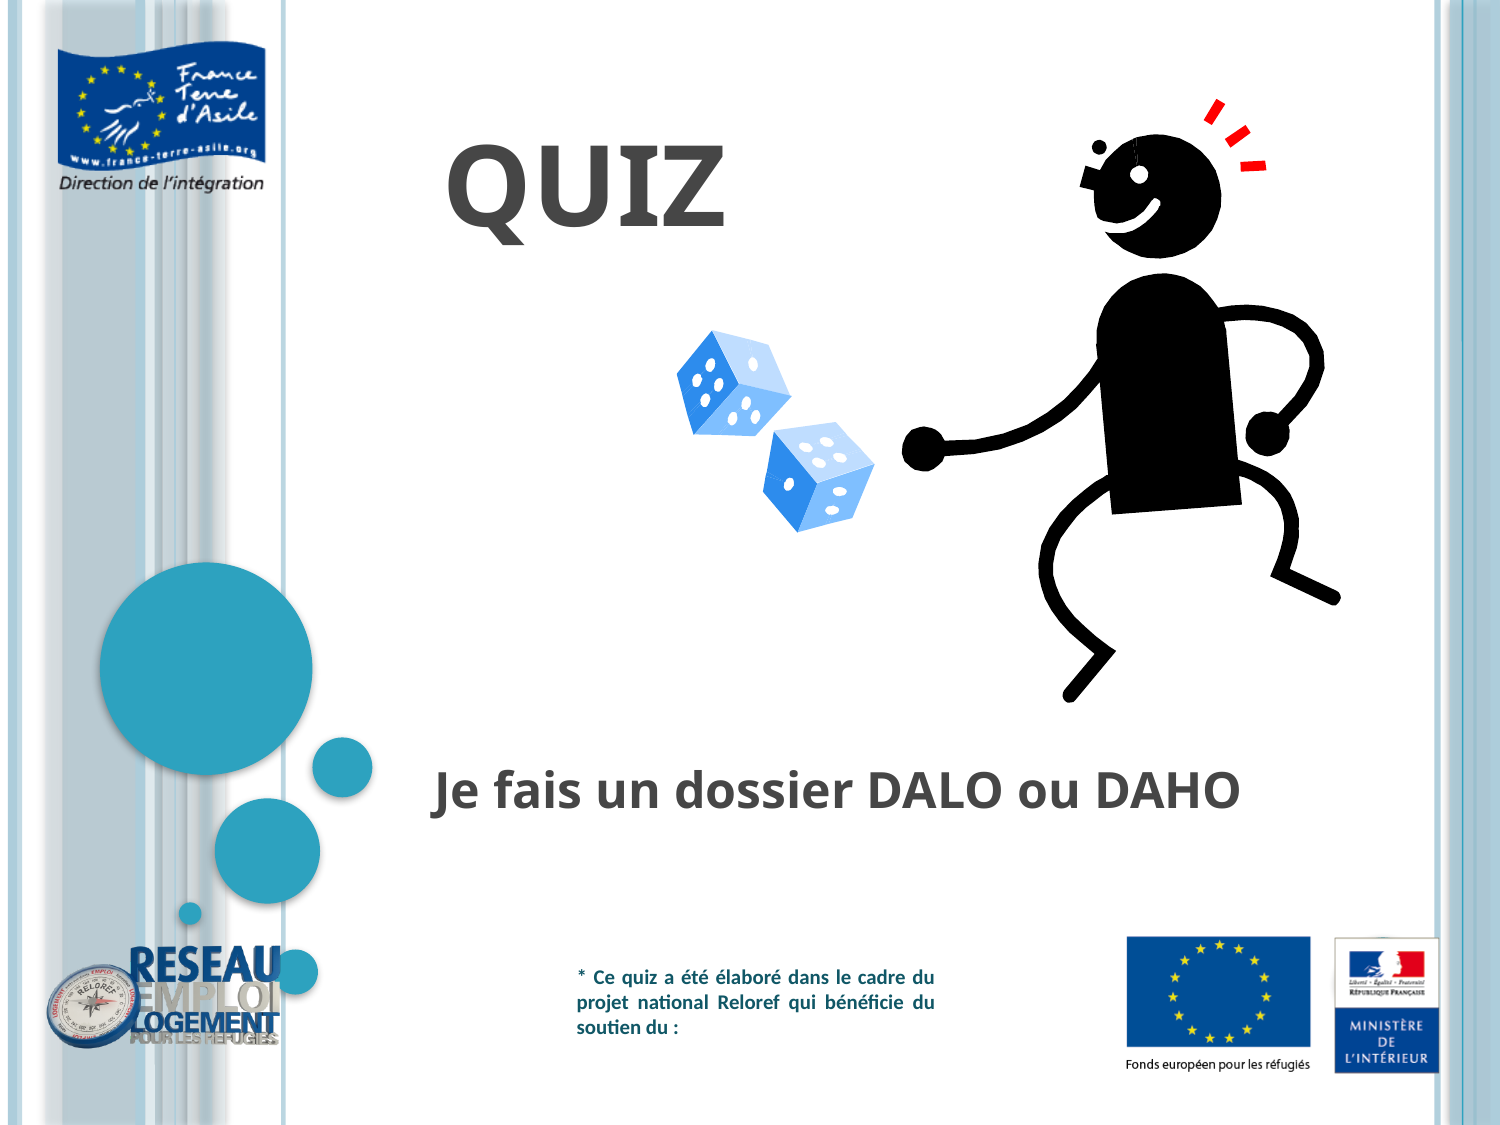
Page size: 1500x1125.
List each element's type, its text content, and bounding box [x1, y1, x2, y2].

text_box * Ce quiz a été élaboré dans le cadre du projet national Reloref qui bénéficie du soutien du : [561, 955, 950, 1075]
subtitle Je fais un dossier DALO ou DAHO [419, 751, 1480, 977]
picture [54, 38, 269, 197]
picture [34, 924, 296, 1068]
text_box Quiz [265, 101, 702, 257]
picture [1097, 924, 1465, 1087]
picture [708, 58, 1410, 675]
